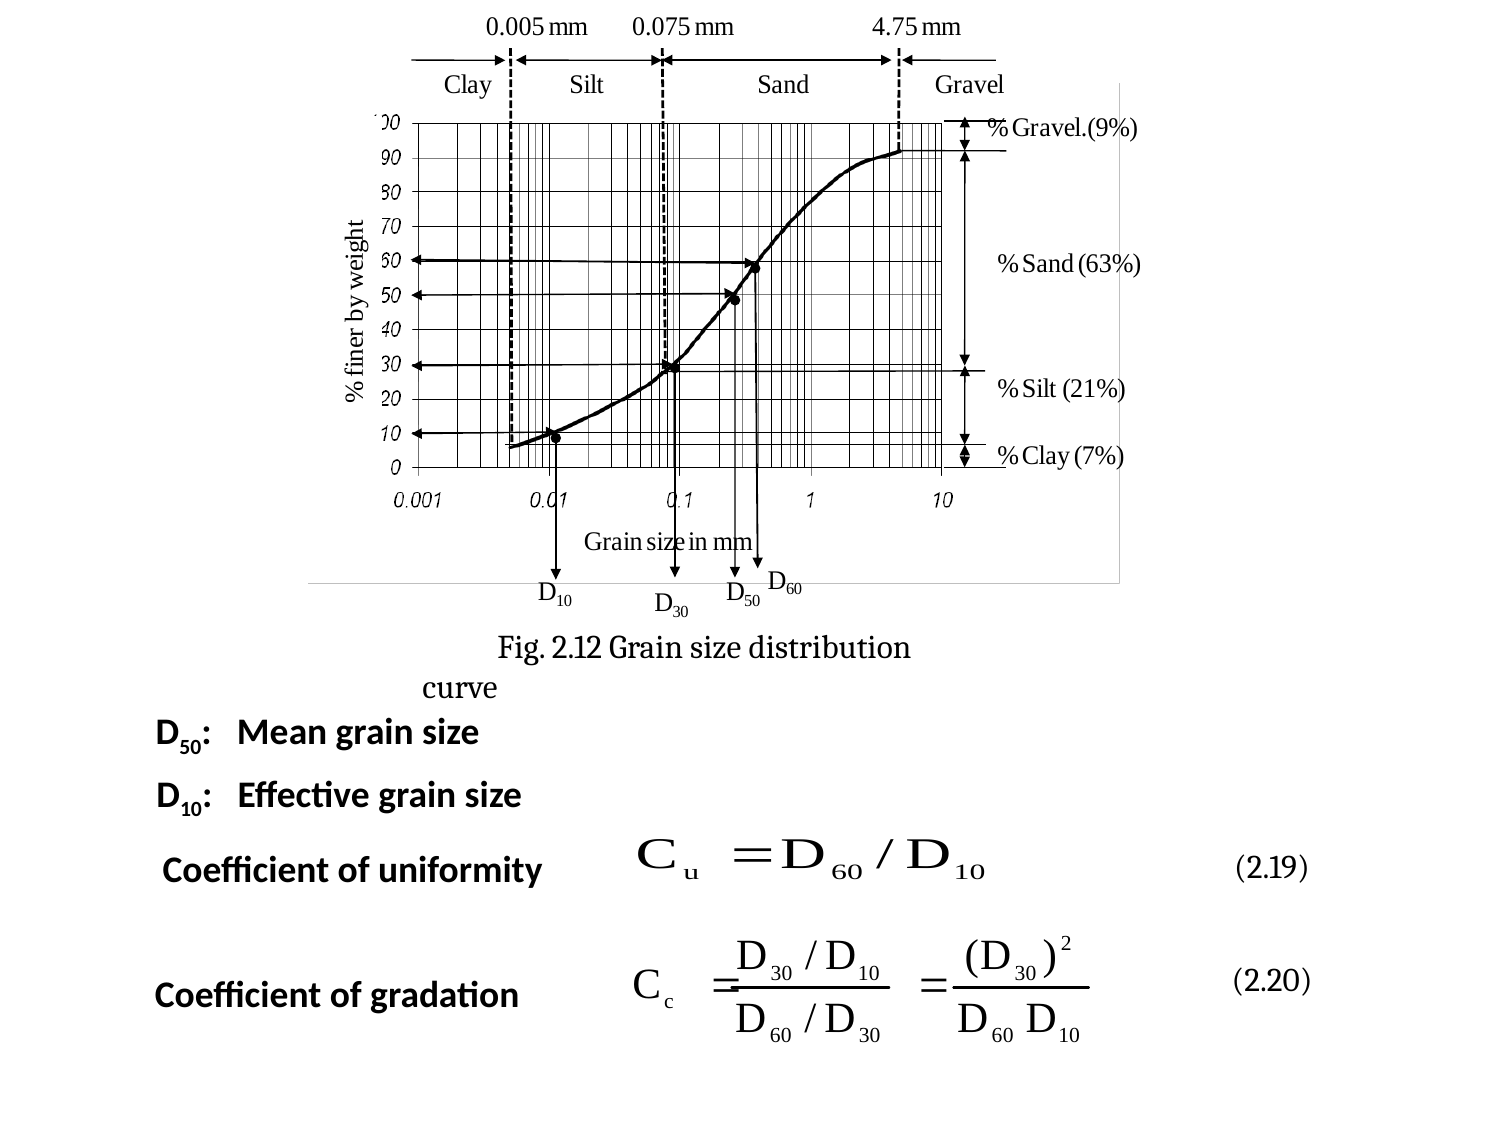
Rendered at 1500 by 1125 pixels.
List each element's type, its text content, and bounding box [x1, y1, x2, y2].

picture [305, 0, 1194, 626]
text_box Coefficient of gradation [140, 962, 544, 1023]
text_box Coefficient of uniformity [147, 837, 567, 898]
text_box D50: Mean grain size [140, 699, 495, 766]
text_box D10: Effective grain size [141, 762, 538, 829]
text_box (2.20) [1216, 950, 1328, 1006]
text_box (2.19) [1218, 837, 1326, 893]
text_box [624, 924, 1101, 1055]
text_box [624, 824, 1001, 891]
text_box Fig. 2.12 Grain size distribution curve [407, 637, 935, 693]
